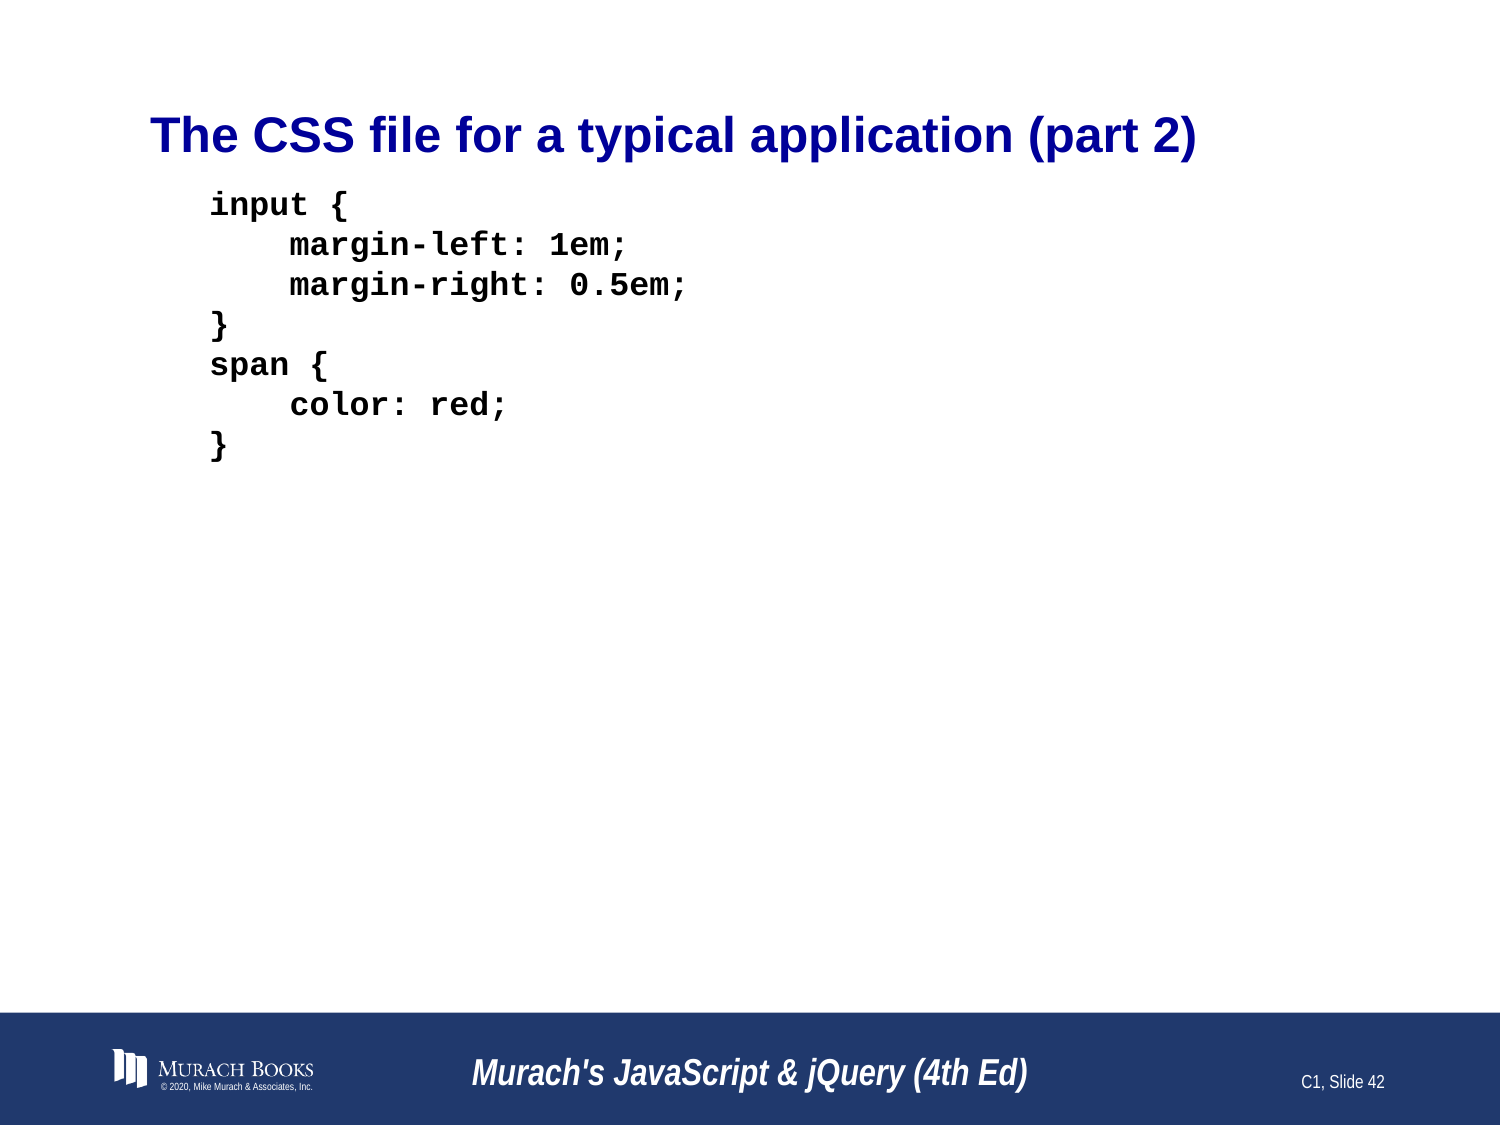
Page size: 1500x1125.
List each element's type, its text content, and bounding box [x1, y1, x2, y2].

slide_number C1, Slide 42 [1087, 1025, 1400, 1100]
title The CSS file for a typical application (part 2) [150, 102, 1350, 164]
footer © 2020, Mike Murach & Associates, Inc. [12, 1025, 463, 1100]
slide_number Murach's JavaScript & jQuery (4th Ed) [463, 1025, 1050, 1100]
list input { margin-left: 1em; margin-right: 0.5em; } span { color: red; } [137, 174, 1350, 975]
